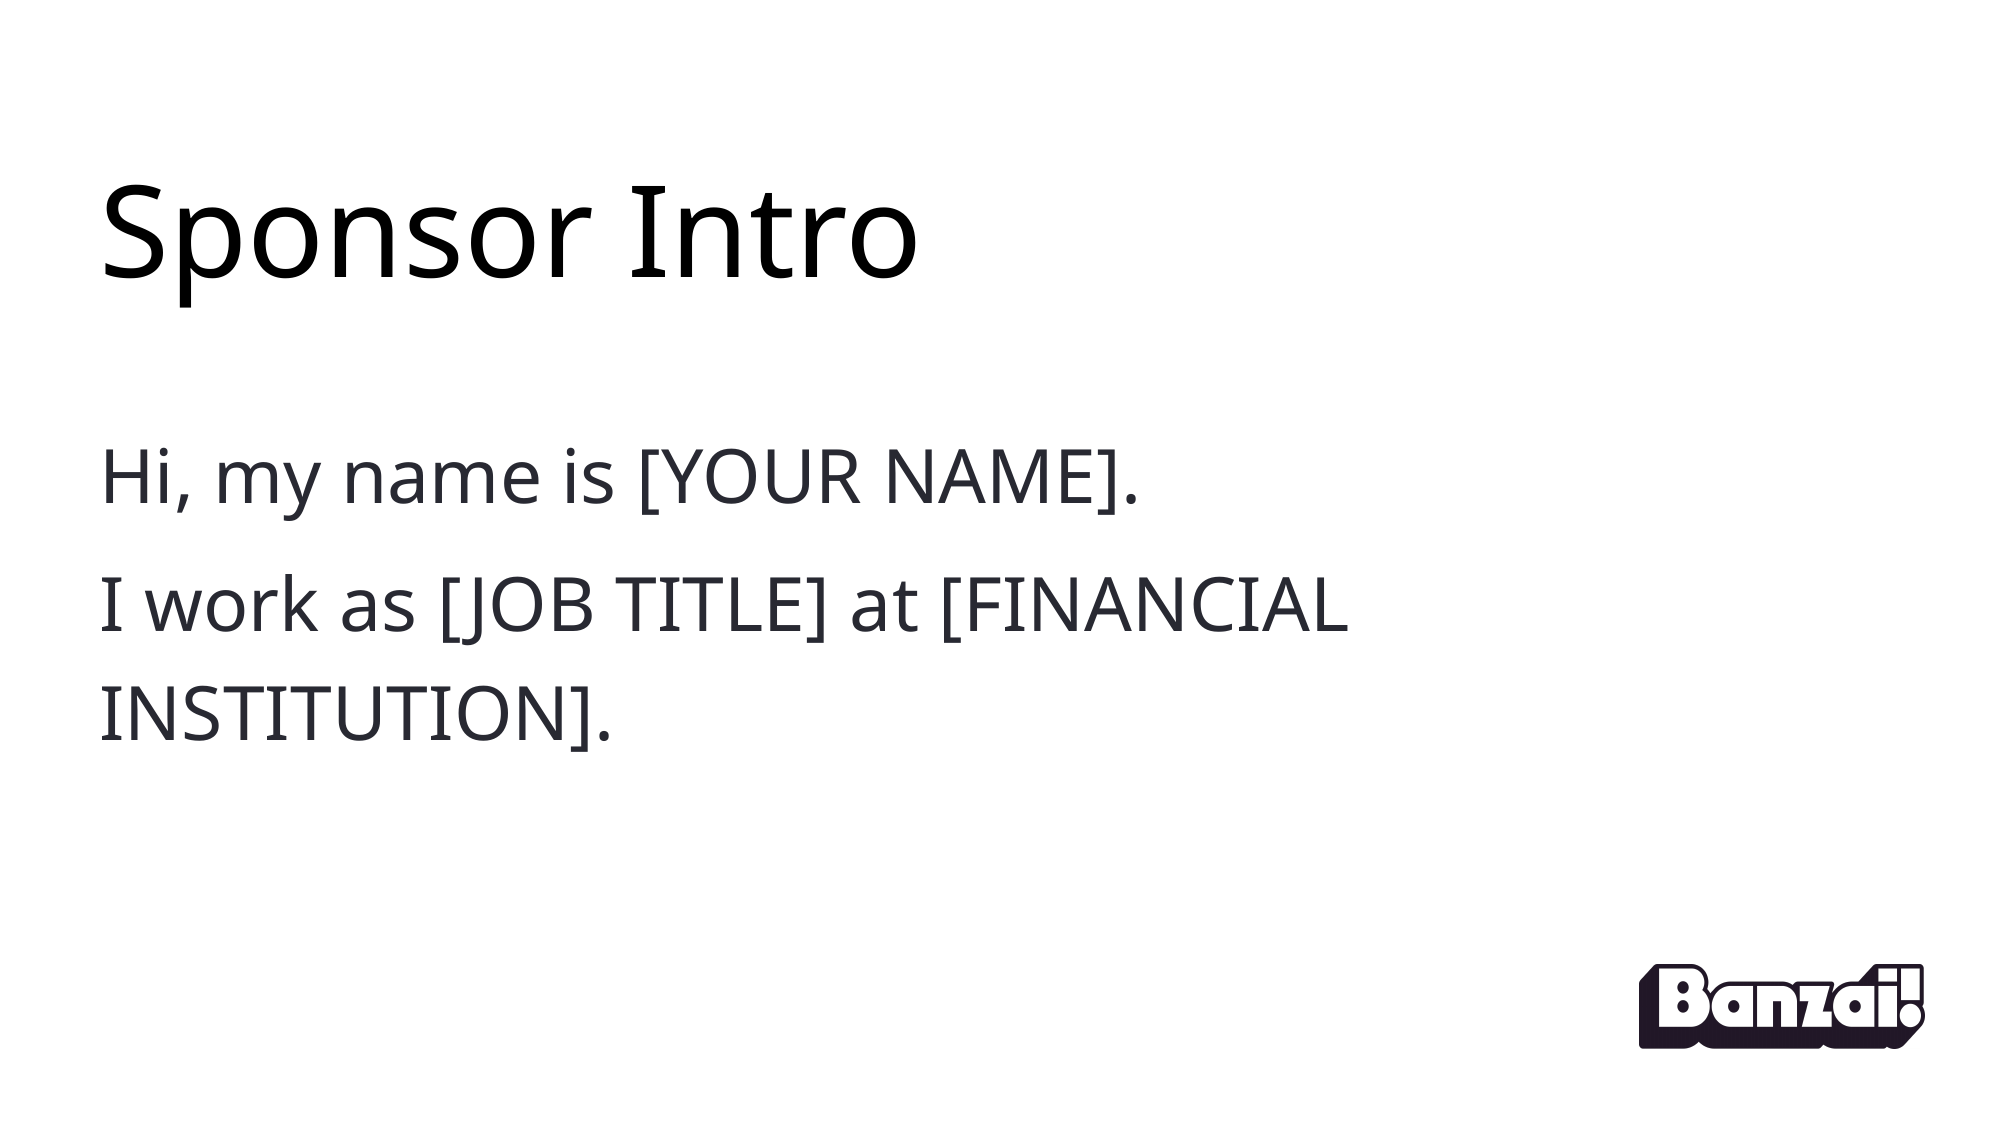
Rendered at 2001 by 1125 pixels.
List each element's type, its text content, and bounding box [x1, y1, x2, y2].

picture [1639, 964, 1925, 1050]
subtitle Hi, my name is [YOUR NAME]. I work as [JOB TITLE] at [FINANCIAL INSTITUTION]. [91, 375, 1892, 883]
title Sponsor Intro [91, 125, 1892, 314]
